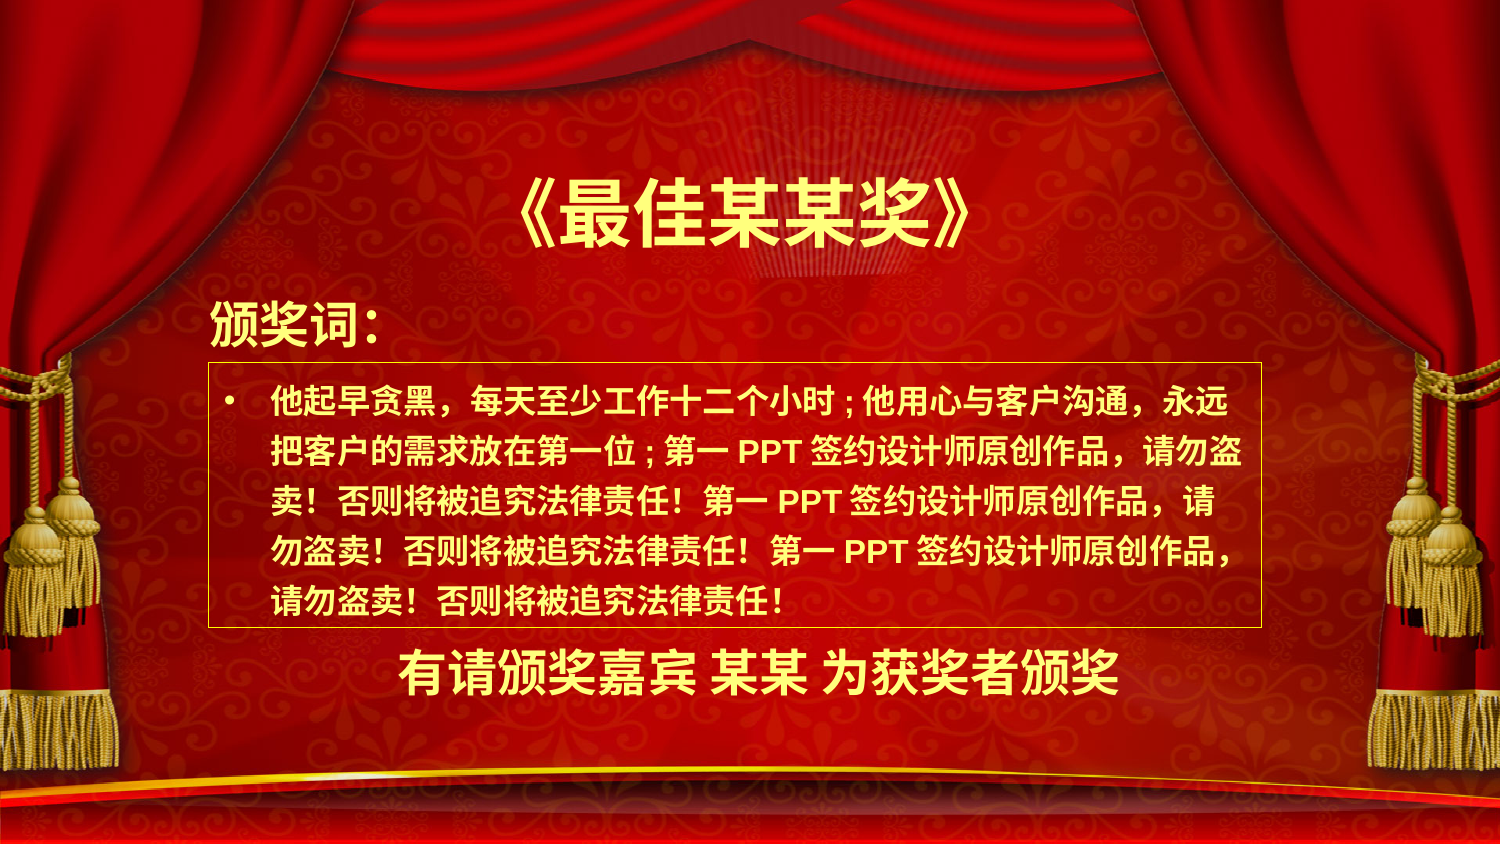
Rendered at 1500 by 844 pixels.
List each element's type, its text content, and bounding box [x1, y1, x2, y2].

text_box 颁奖词： [171, 286, 449, 362]
text_box 他起早贪黑，每天至少工作十二个小时;他用心与客户沟通，永远把客户的需求放在第一位;第一PPT签约设计师原创作品，请勿盗卖！否则将被追究法律责任！第一PPT签约设计师原创作品，请勿盗卖！否则将被追究法律责任！第一PPT签约设计师原创作品，请勿盗卖！否则将被追究法律责任！ [208, 362, 1262, 628]
text_box 《最佳某某奖》 [385, 158, 1105, 264]
text_box 有请颁奖嘉宾 某某 为获奖者颁奖 [324, 634, 1194, 710]
picture [0, 0, 1500, 844]
